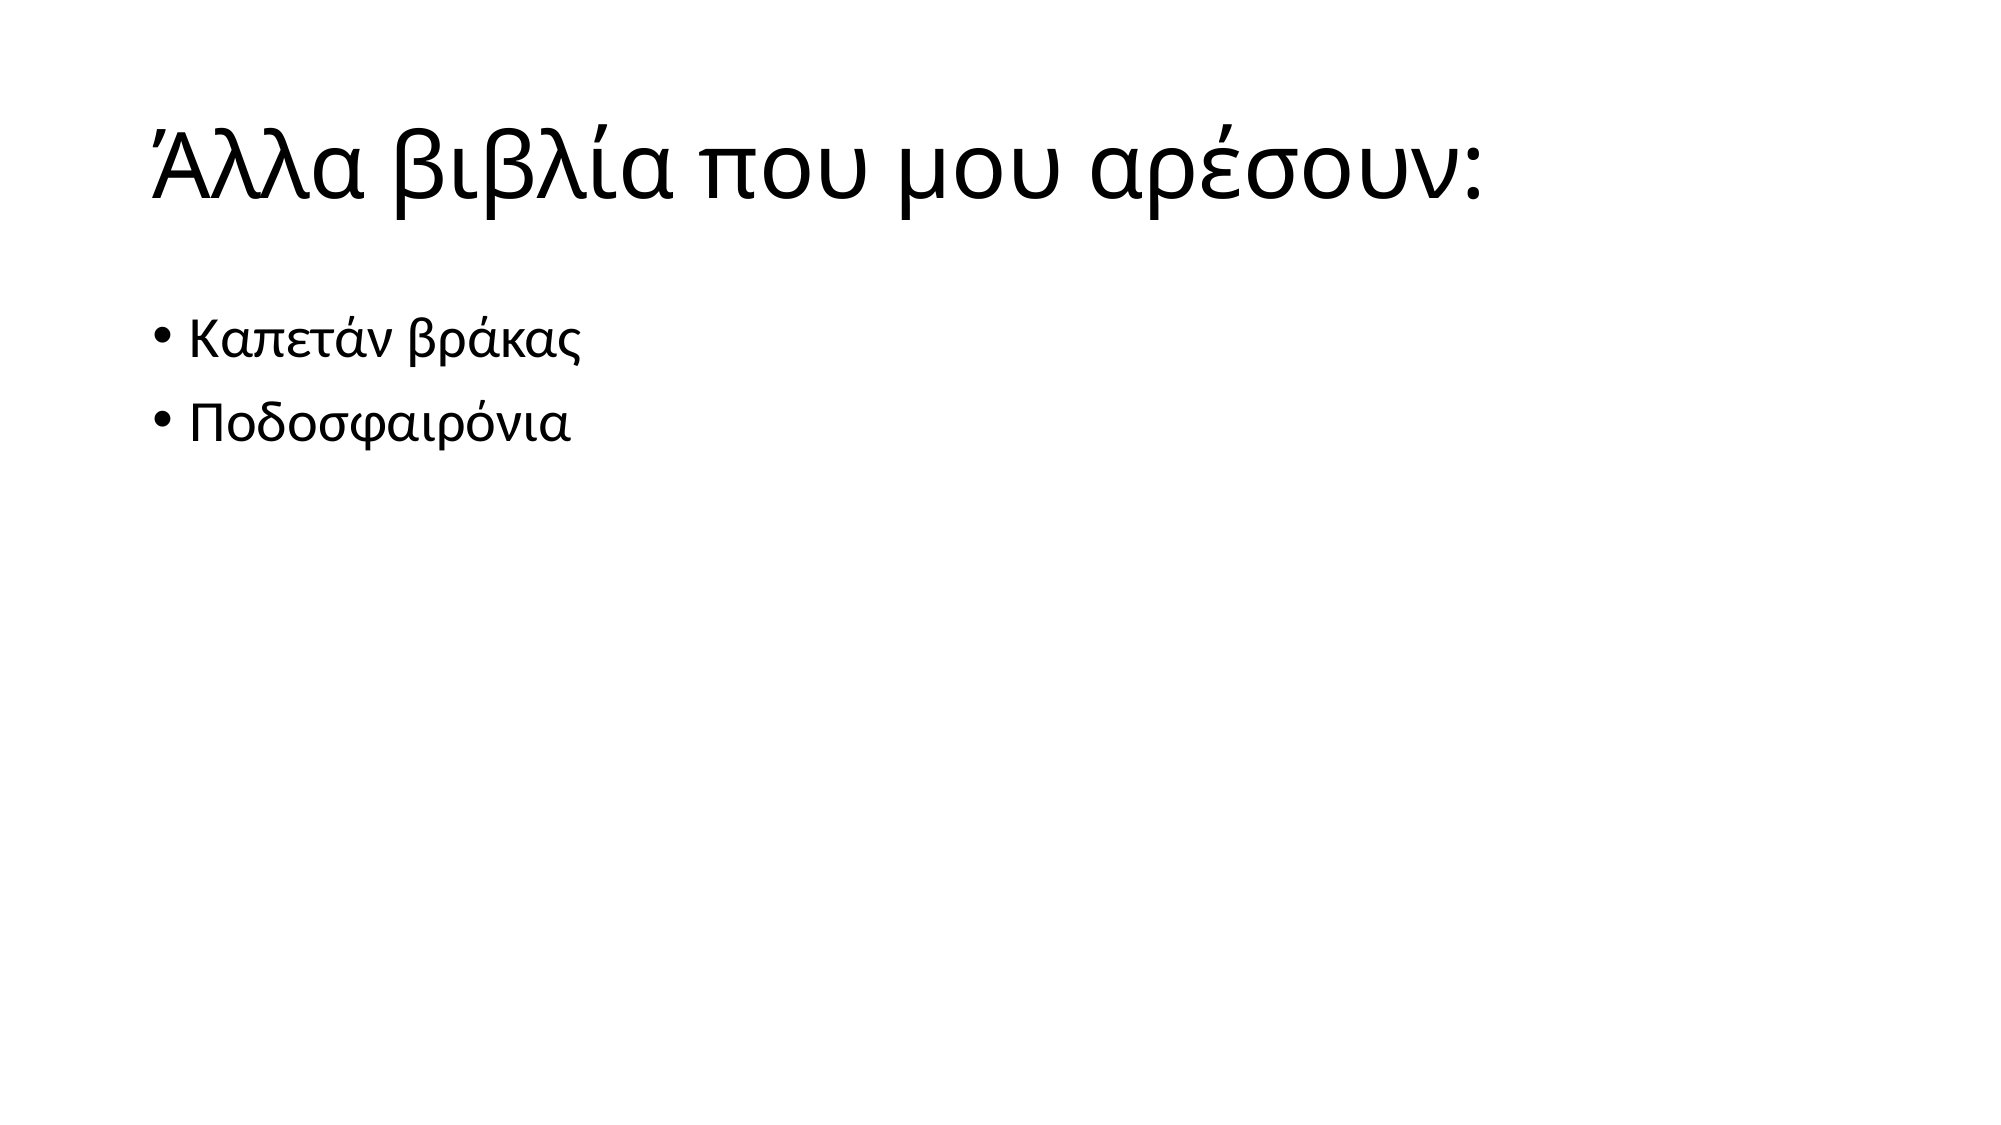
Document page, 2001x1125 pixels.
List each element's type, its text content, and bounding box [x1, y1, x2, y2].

title Άλλα βιβλία που μου αρέσουν: [137, 59, 1863, 278]
list Καπετάν βράκας Ποδοσφαιρόνια [137, 299, 1863, 1014]
